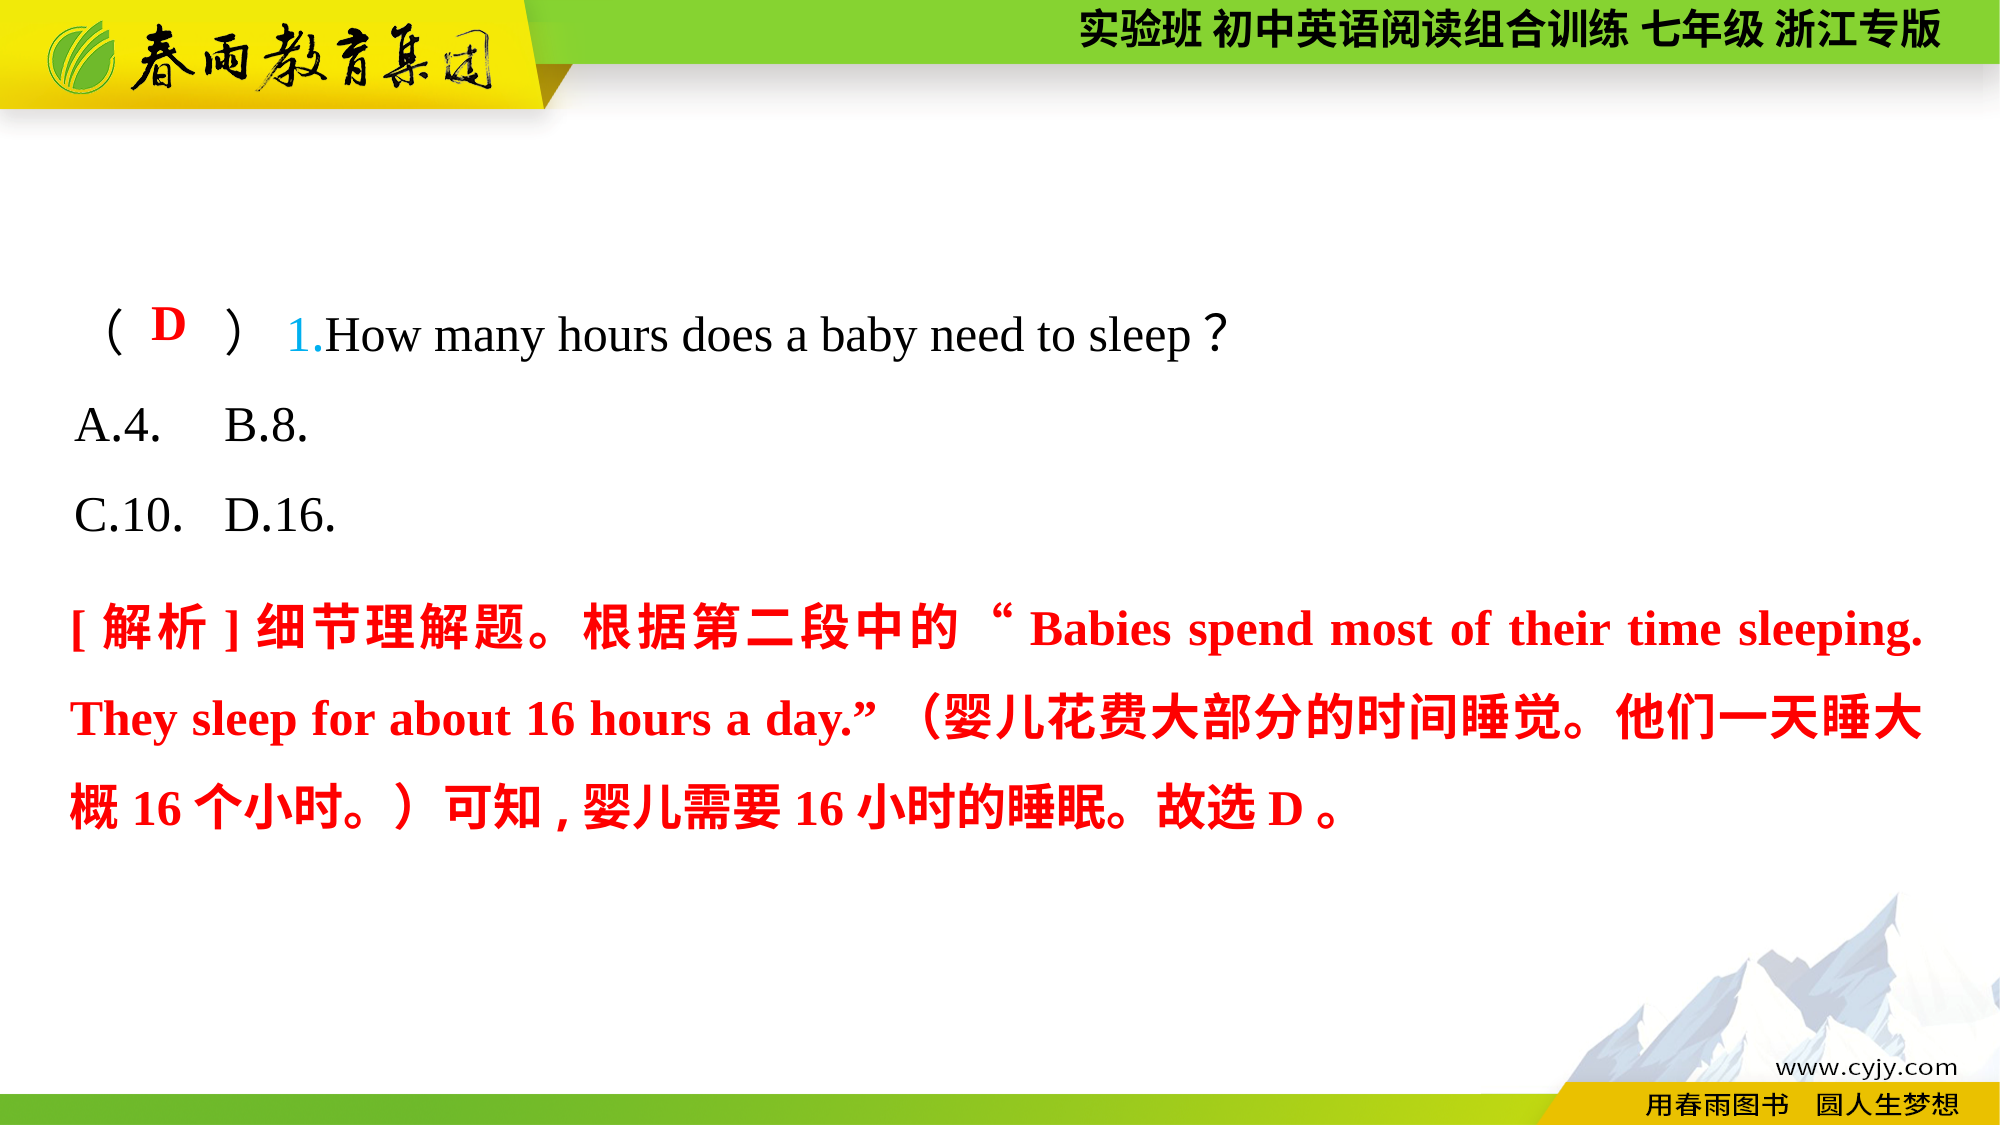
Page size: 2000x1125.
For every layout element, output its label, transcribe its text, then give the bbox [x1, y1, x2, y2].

text_box [解析]细节理解题。根据第二段中的“Babies spend most of their time sleeping. They sleep for about 16 hours a day.”（婴儿花费大部分的时间睡觉。他们一天睡大概16个小时。）可知,婴儿需要16小时的睡眠。故选D。 [54, 557, 1939, 843]
picture [0, 0, 2000, 1125]
list （ ）1.How many hours does a baby need to sleep？ A.4. B.8. C.10. D.16. [59, 264, 1944, 541]
text_box D [136, 282, 203, 358]
